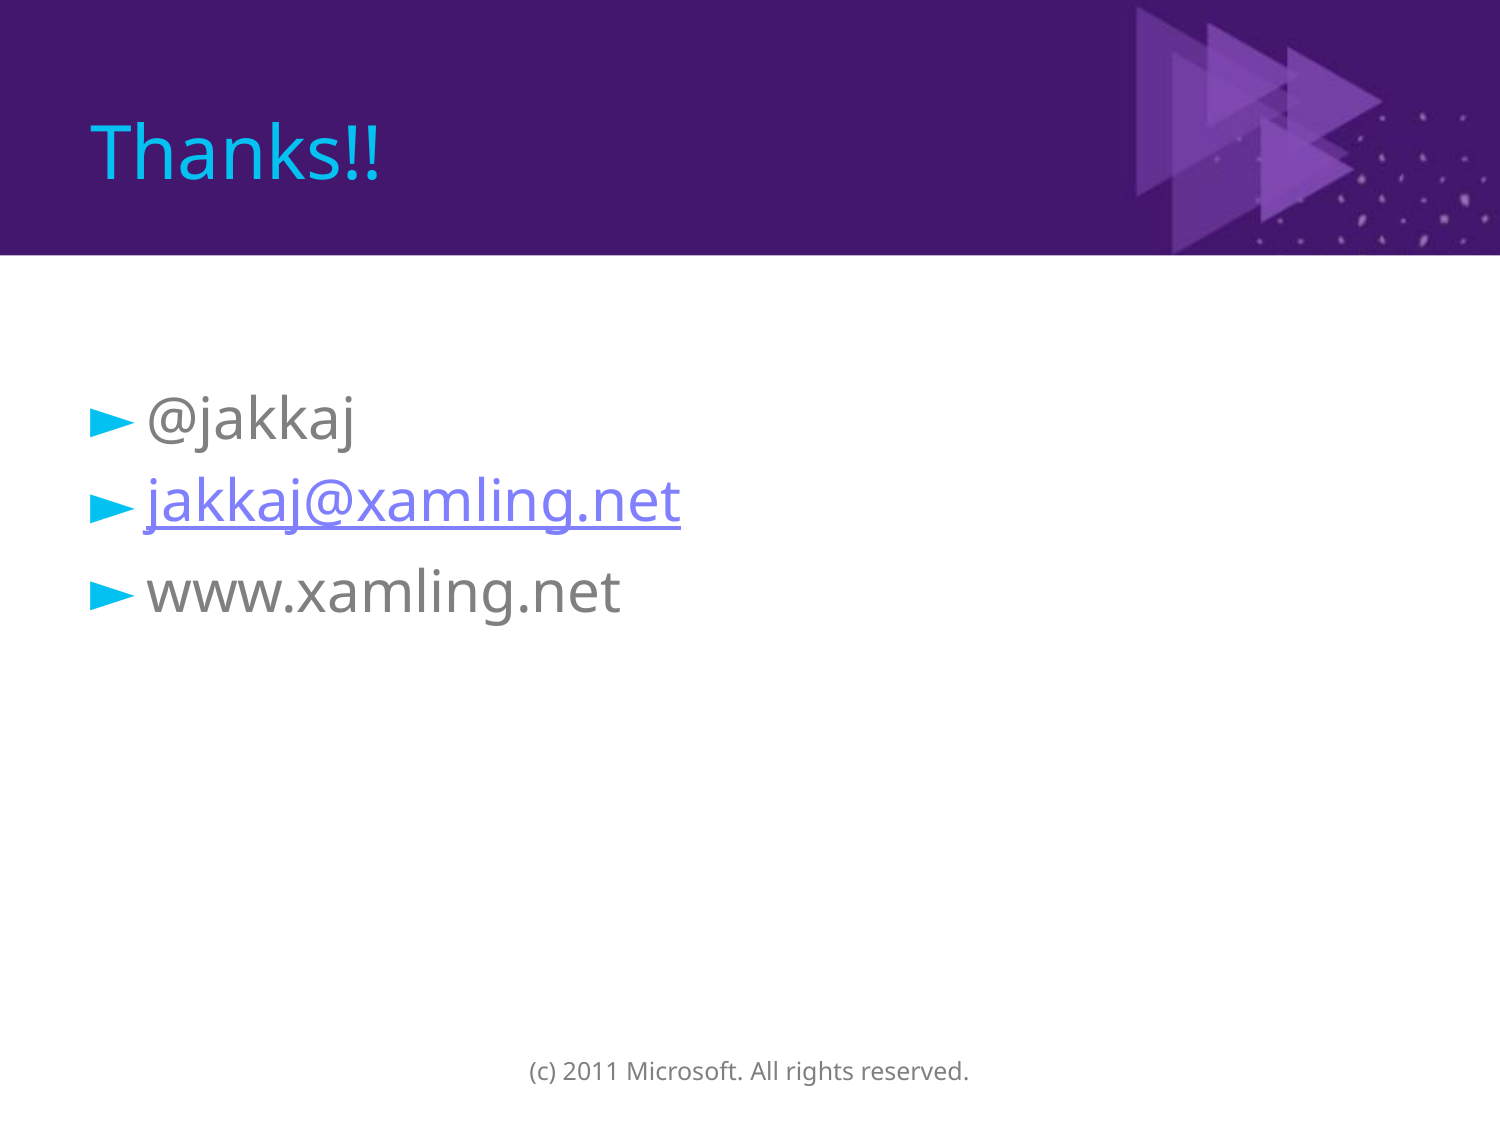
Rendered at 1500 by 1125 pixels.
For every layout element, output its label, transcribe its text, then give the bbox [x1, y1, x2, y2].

footer (c) 2011 Microsoft. All rights reserved. [512, 1042, 988, 1103]
picture [0, 0, 1500, 255]
list @jakkaj jakkaj@xamling.net www.xamling.net [75, 373, 1425, 1005]
title Thanks!! [75, 56, 1425, 244]
